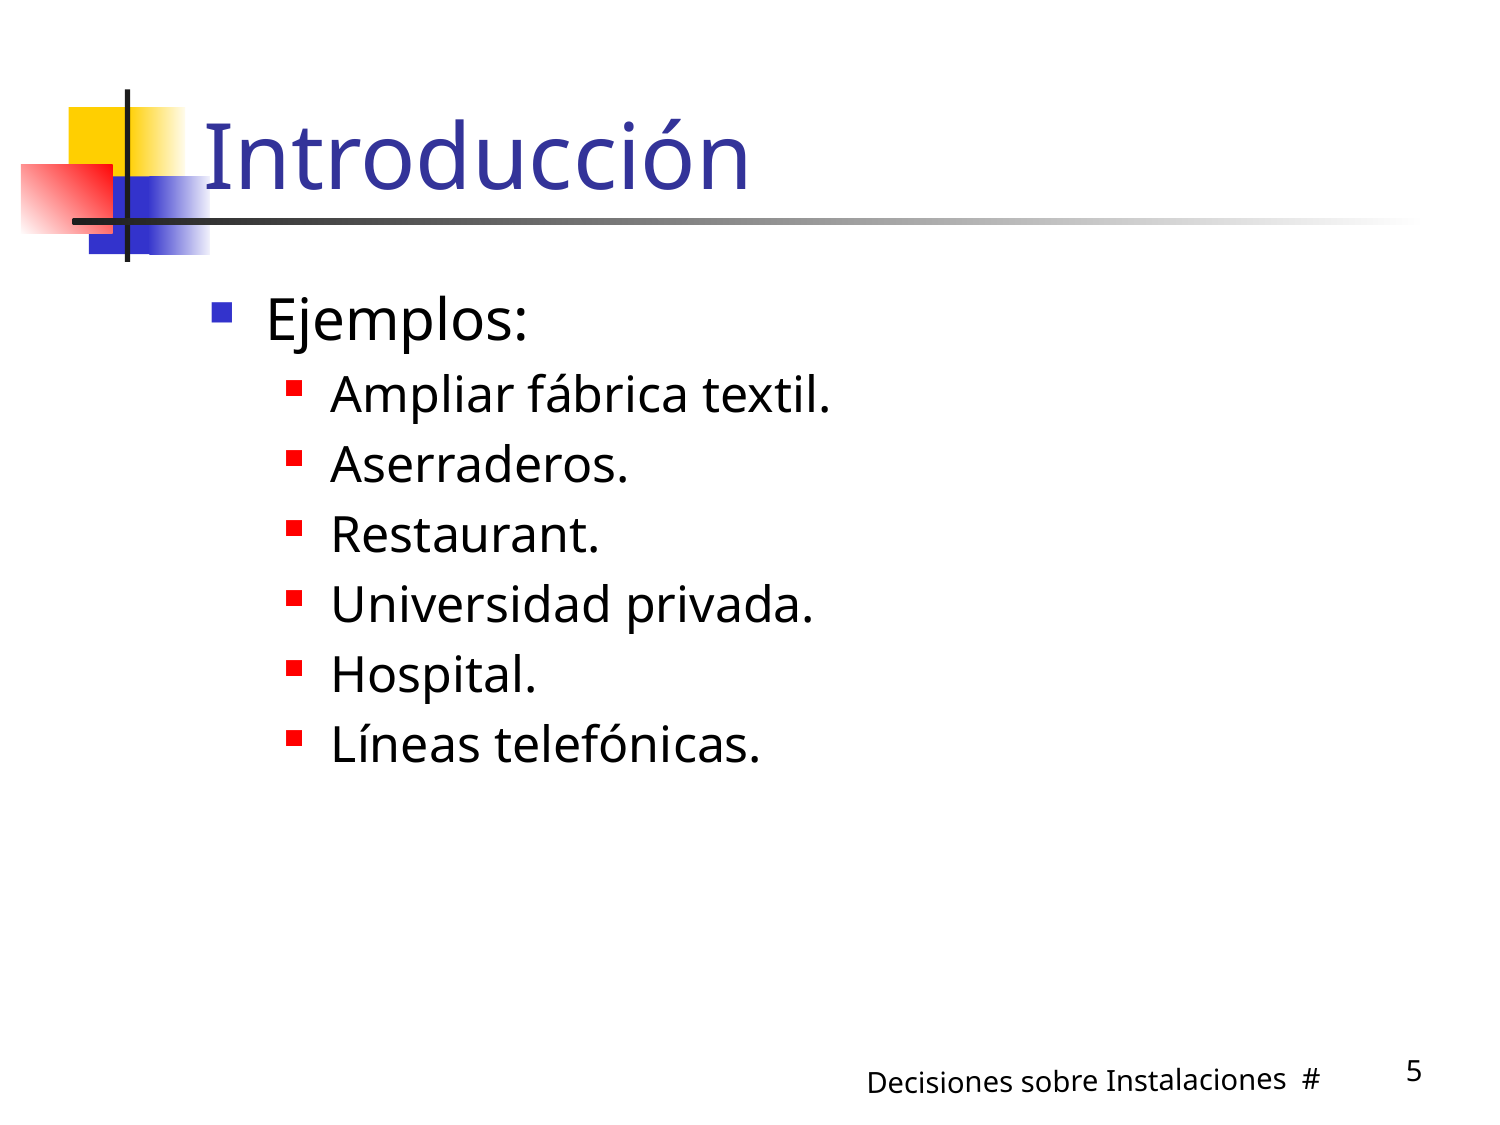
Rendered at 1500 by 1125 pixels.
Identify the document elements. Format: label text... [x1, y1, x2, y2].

title Introducción [188, 27, 1468, 216]
list Ejemplos: Ampliar fábrica textil. Aserraderos. Restaurant. Universidad privada. Hospital. Líneas telefónicas. [193, 274, 1470, 1007]
footer Decisiones sobre Instalaciones # [773, 1028, 1414, 1110]
slide_number 5 [1124, 1024, 1438, 1101]
